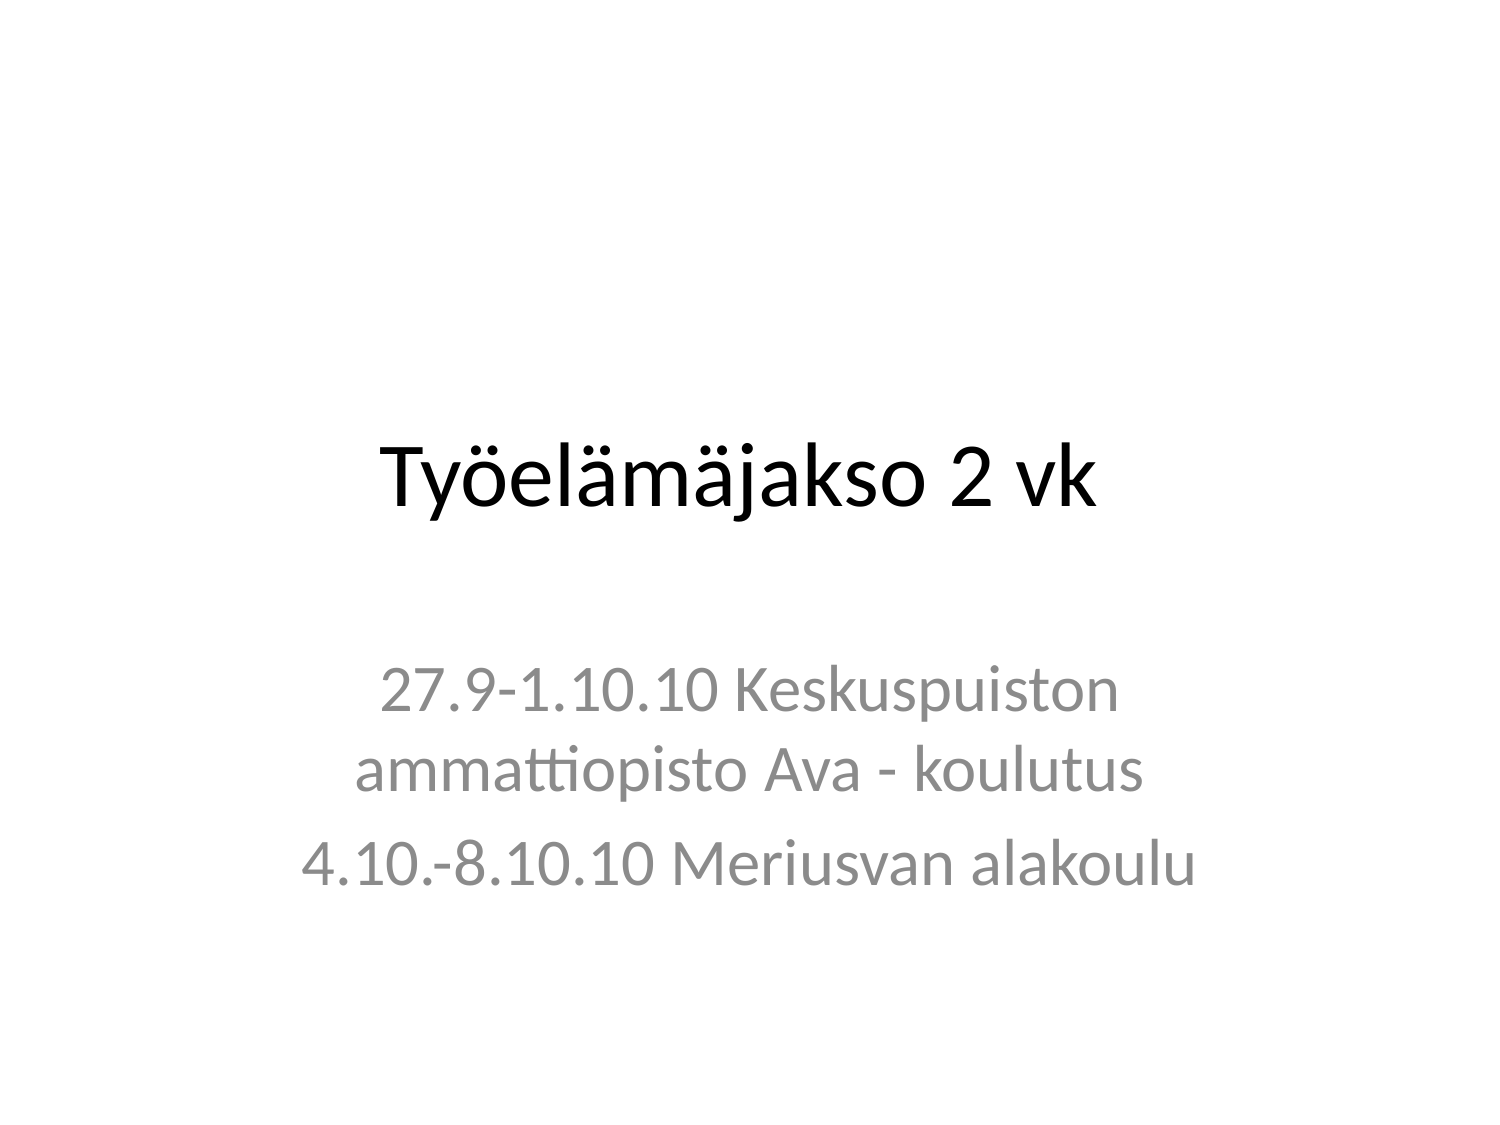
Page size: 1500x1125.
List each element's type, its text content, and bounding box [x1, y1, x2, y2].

subtitle 27.9-1.10.10 Keskuspuiston ammattiopisto Ava - koulutus 4.10.-8.10.10 Meriusvan alakoulu [224, 637, 1276, 926]
title Työelämäjakso 2 vk [112, 349, 1388, 591]
